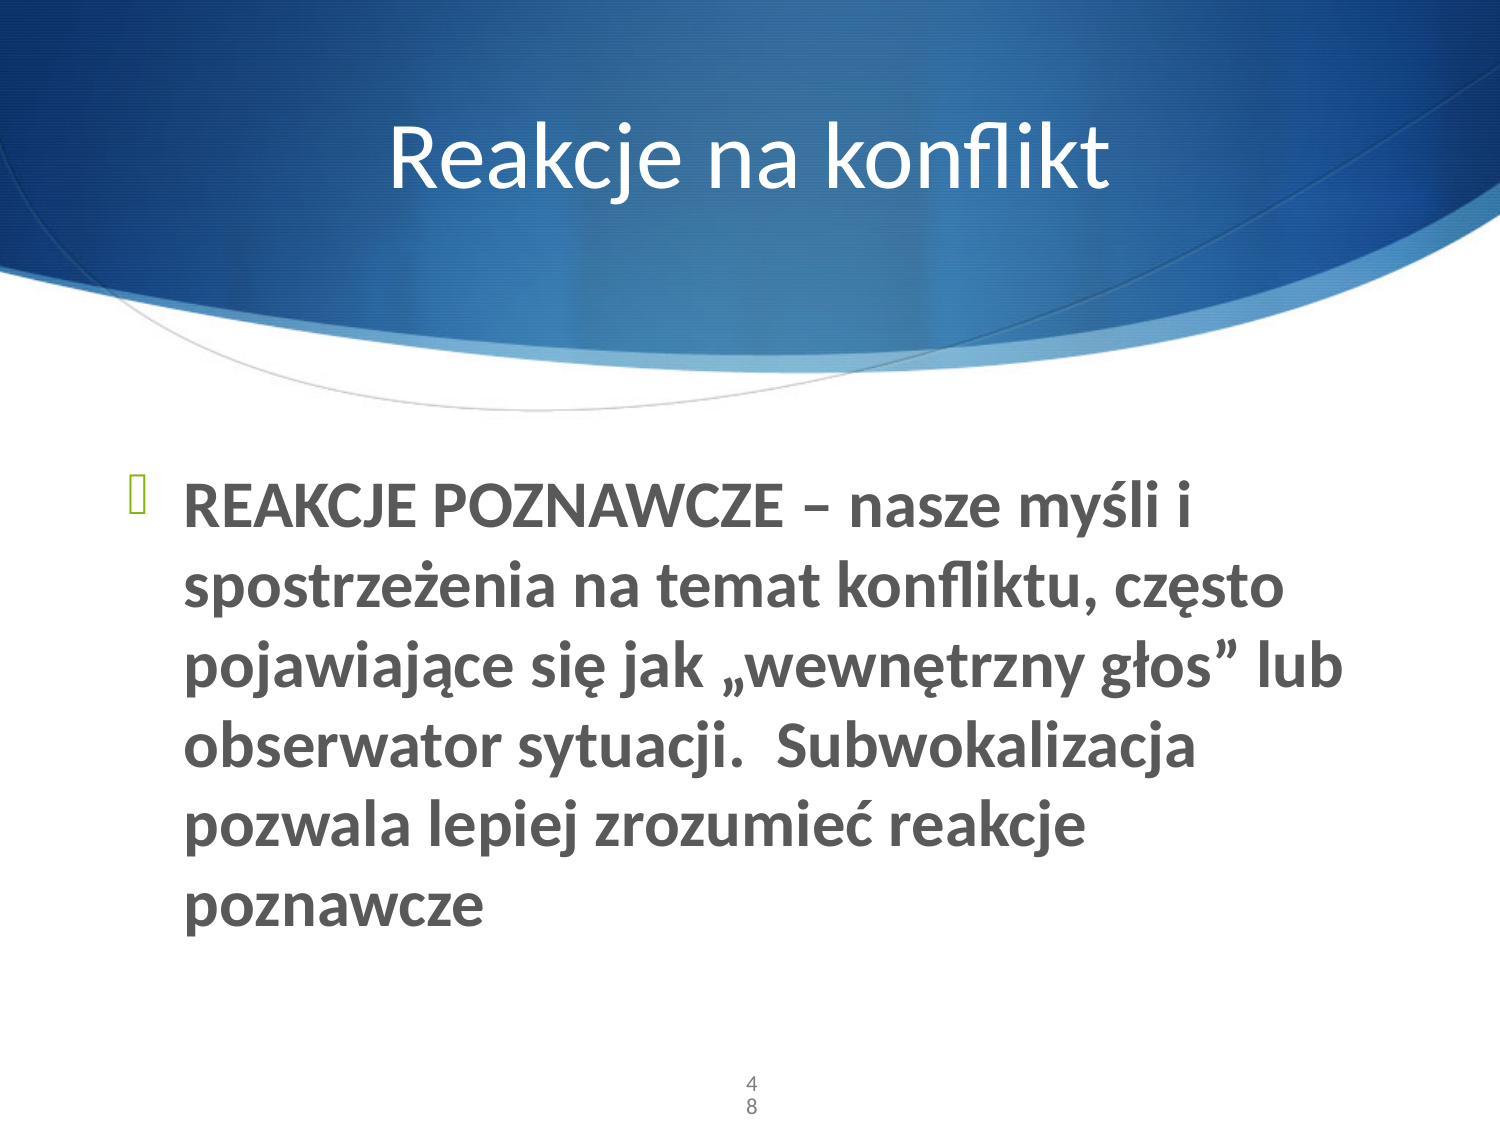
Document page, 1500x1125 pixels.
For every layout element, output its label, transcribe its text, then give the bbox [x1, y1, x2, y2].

list REAKCJE POZNAWCZE – nasze myśli i spostrzeżenia na temat konfliktu, często pojawiające się jak „wewnętrzny głos” lub obserwator sytuacji. Subwokalizacja pozwala lepiej zrozumieć reakcje poznawcze [121, 454, 1379, 991]
picture [0, 0, 1500, 1125]
title Reakcje na konflikt [75, 0, 1425, 301]
slide_number 48 [730, 1062, 769, 1103]
